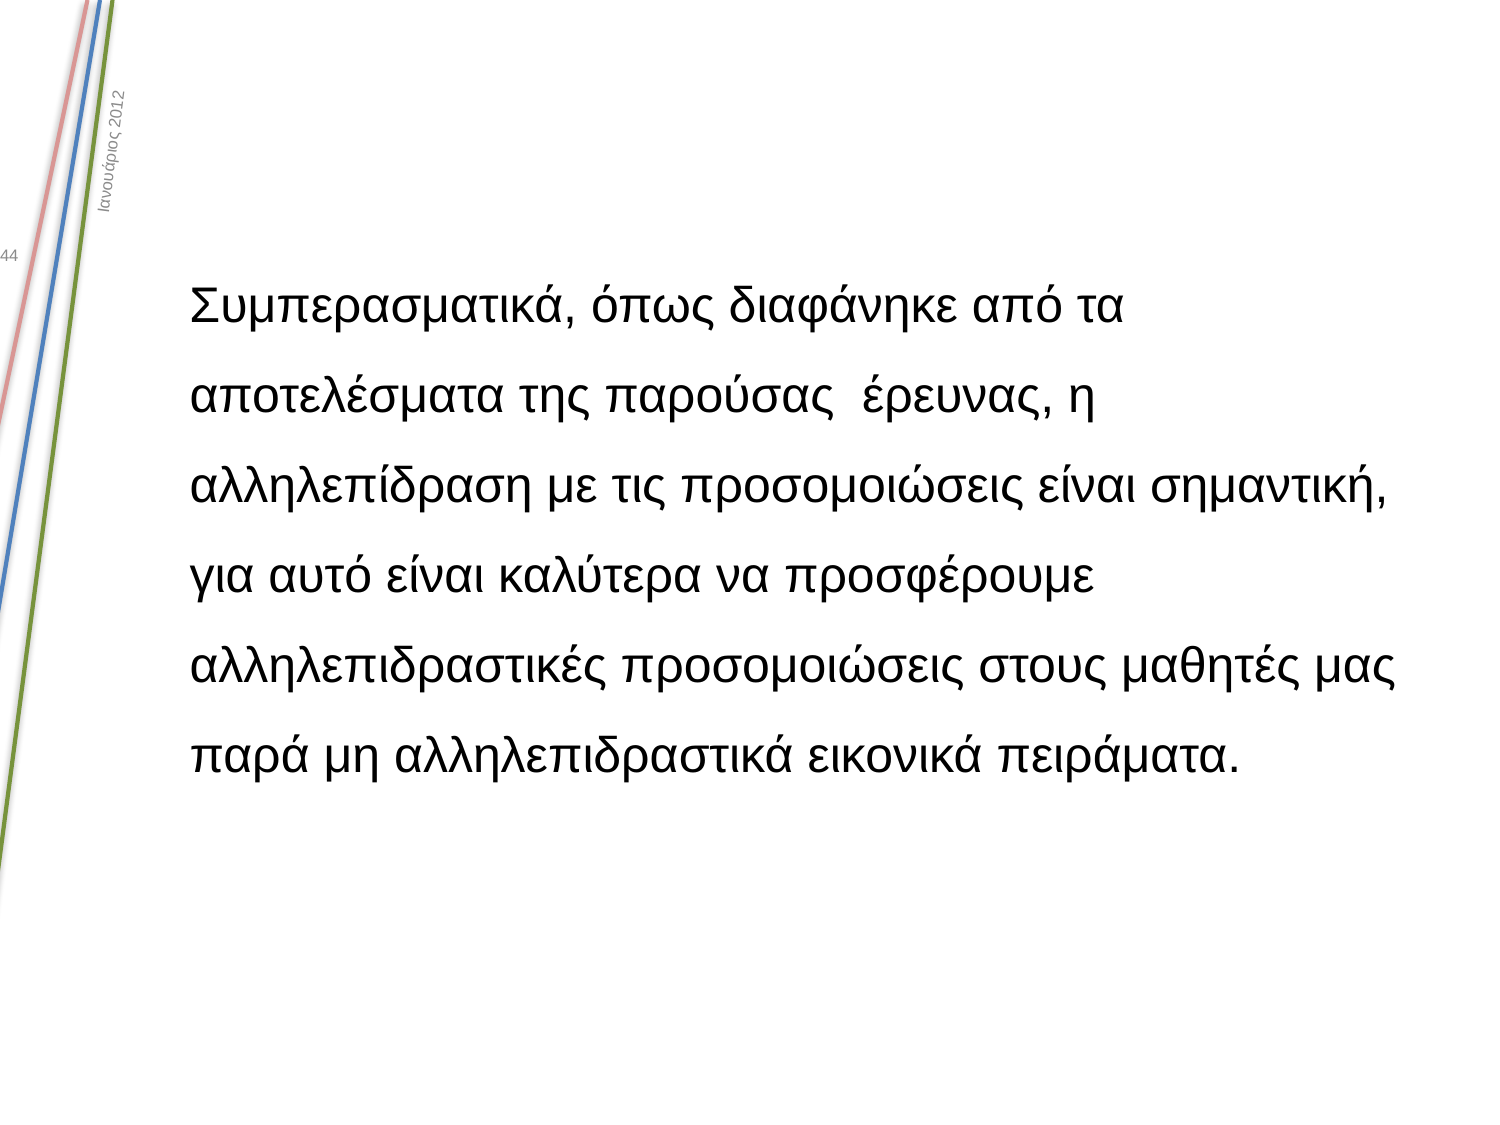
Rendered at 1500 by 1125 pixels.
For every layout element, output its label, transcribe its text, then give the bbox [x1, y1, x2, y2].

footer Ιανουάριος 2012 [75, 0, 160, 185]
list Συμπερασματικά, όπως διαφάνηκε από τα αποτελέσματα της παρούσας έρευνας, η αλληλεπίδραση με τις προσομοιώσεις είναι σημαντική, για αυτό είναι καλύτερα να προσφέρουμε αλληλεπιδραστικές προσομοιώσεις στους μαθητές μας παρά μη αλληλεπιδραστικά εικονικά πειράματα. [118, 235, 1469, 978]
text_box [0, 412, 526, 538]
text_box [0, 187, 276, 279]
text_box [0, 281, 382, 394]
